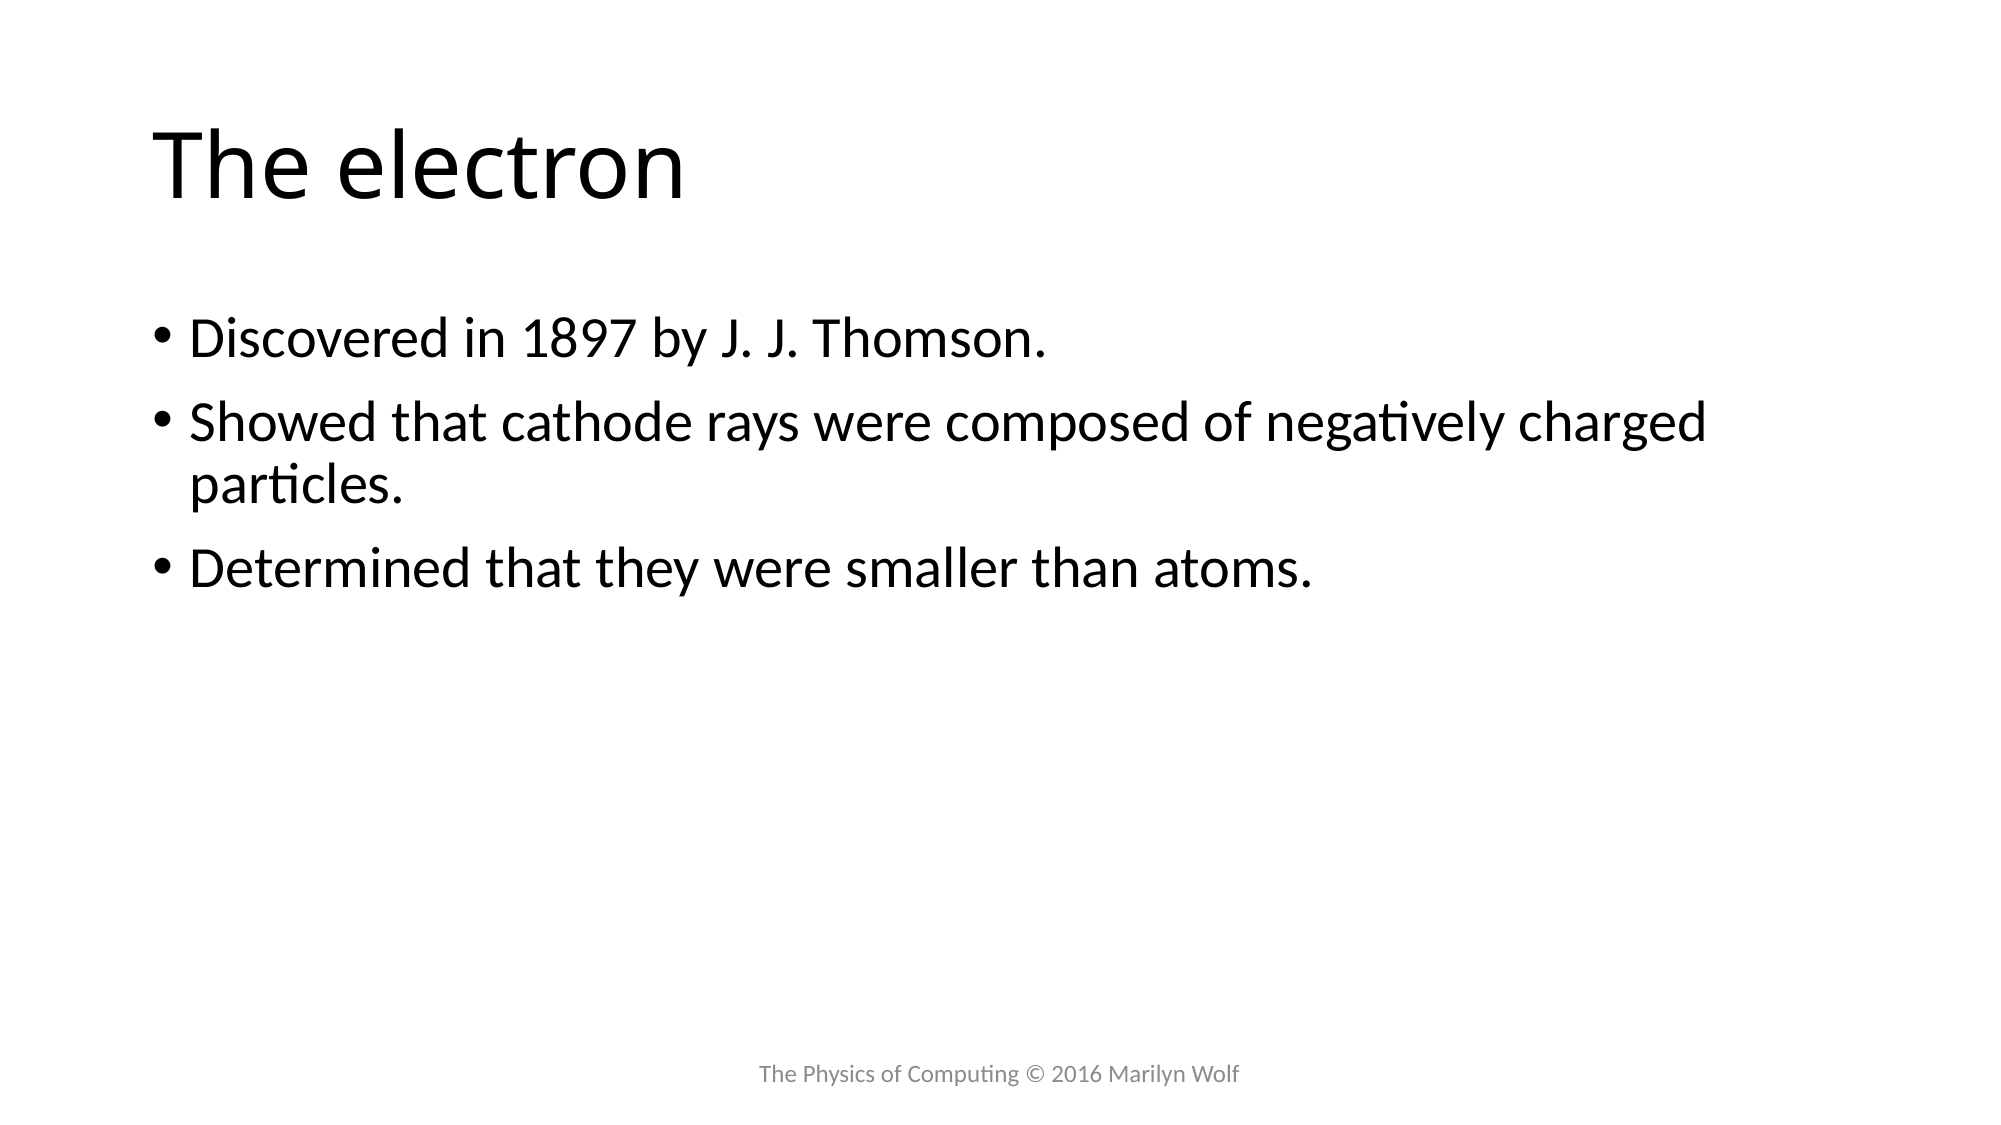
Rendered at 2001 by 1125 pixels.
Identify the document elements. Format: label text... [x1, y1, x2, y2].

list Discovered in 1897 by J. J. Thomson. Showed that cathode rays were composed of negatively charged particles. Determined that they were smaller than atoms. [137, 299, 1863, 1014]
title The electron [137, 59, 1863, 278]
footer The Physics of Computing © 2016 Marilyn Wolf [662, 1042, 1338, 1103]
